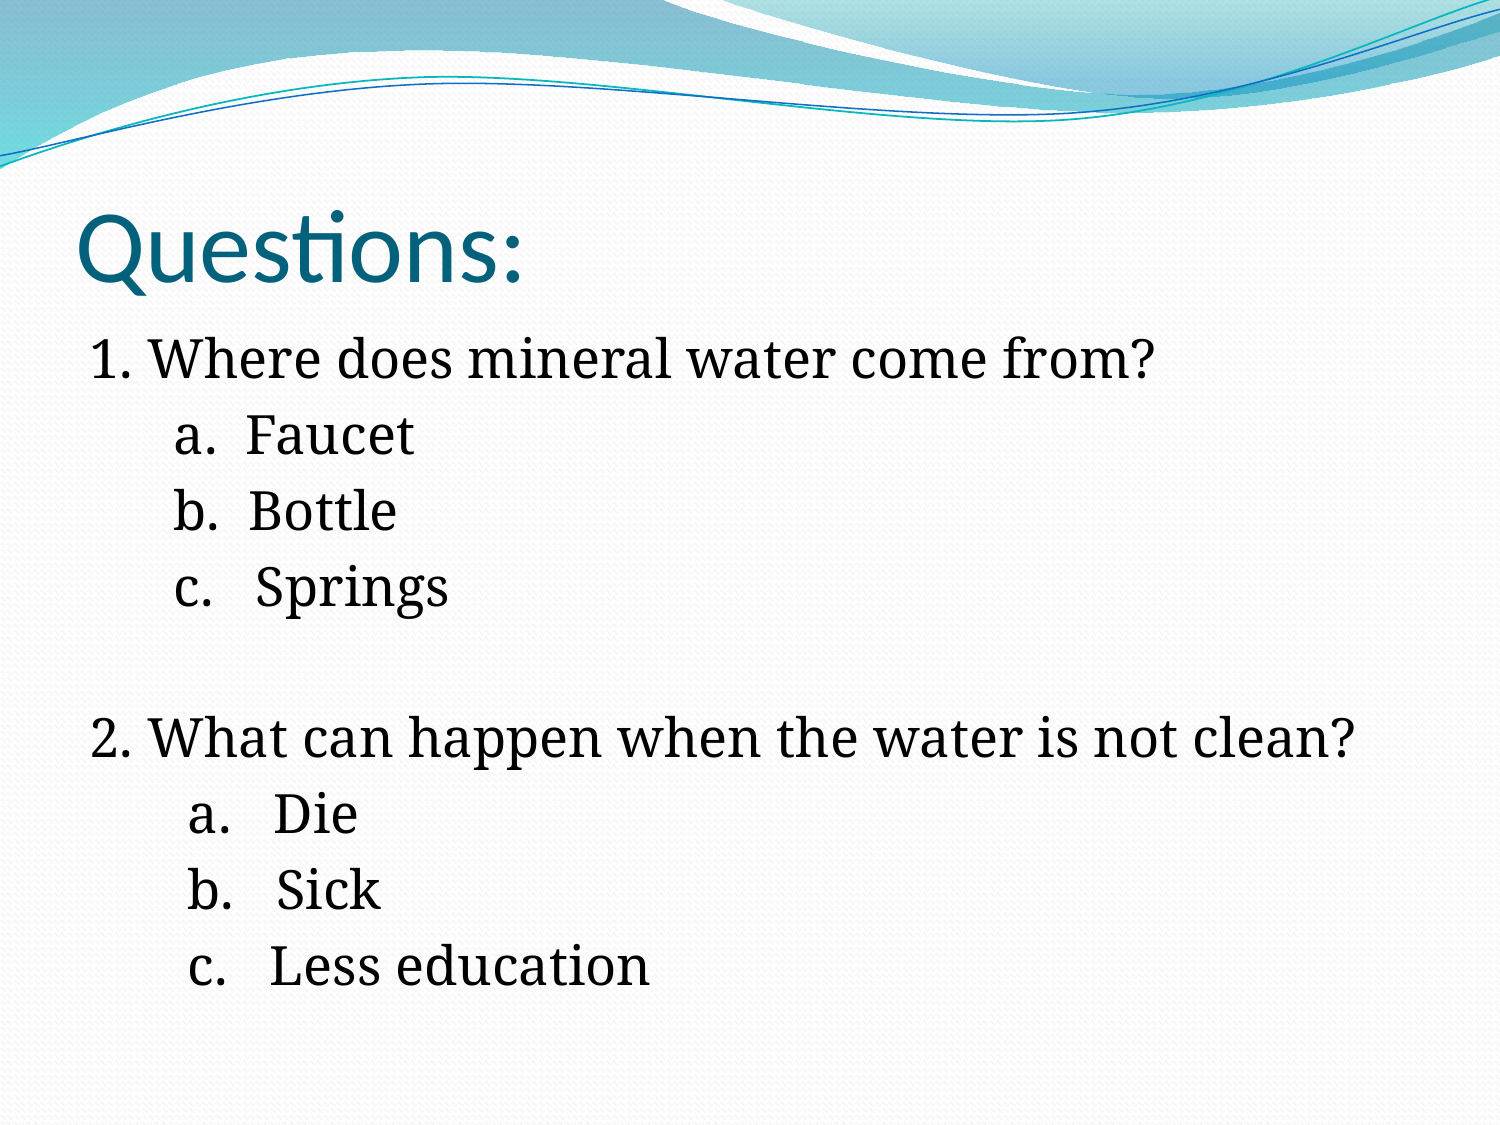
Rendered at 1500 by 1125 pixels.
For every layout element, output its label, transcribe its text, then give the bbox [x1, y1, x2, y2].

title Questions: [75, 115, 1425, 303]
list 1. Where does mineral water come from? a. Faucet b. Bottle c. Springs 2. What can happen when the water is not clean? a. Die b. Sick c. Less education [75, 317, 1425, 1038]
